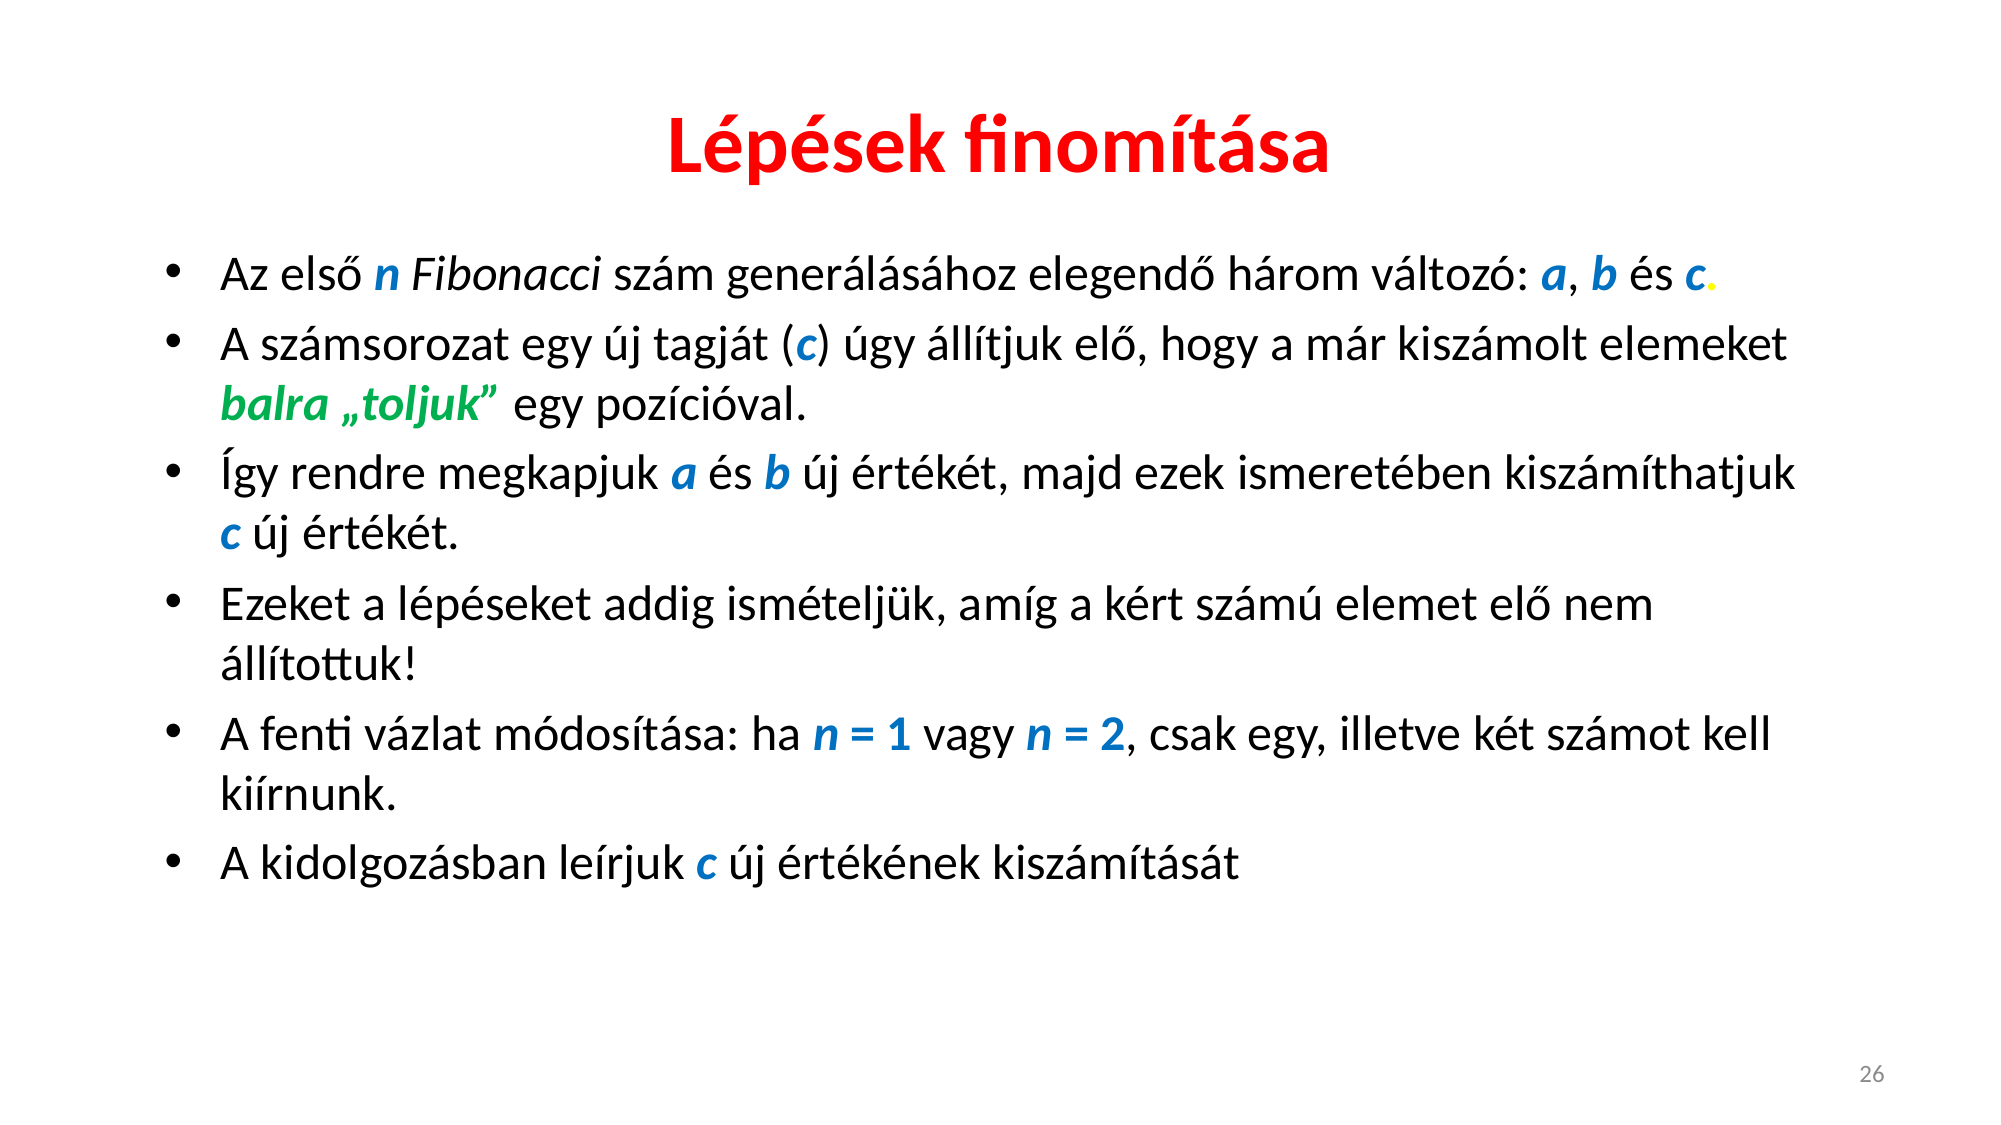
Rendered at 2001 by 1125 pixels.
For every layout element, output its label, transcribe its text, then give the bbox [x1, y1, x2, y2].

slide_number 26 [1433, 1042, 1900, 1103]
title Lépések finomítása [99, 45, 1900, 233]
list Az első n Fibonacci szám generálásához elegendő három változó: a, b és c. A számsorozat egy új tagját (c) úgy állítjuk elő, hogy a már kiszámolt elemeket balra „toljuk” egy pozícióval. Így rendre megkapjuk a és b új értékét, majd ezek ismeretében kiszámíthatjuk c új értékét. Ezeket a lépéseket addig ismételjük, amíg a kért számú elemet elő nem állítottuk! A fenti vázlat módosítása: ha n = 1 vagy n = 2, csak egy, illetve két számot kell kiírnunk. A kidolgozásban leírjuk c új értékének kiszámítását [149, 232, 1827, 1063]
